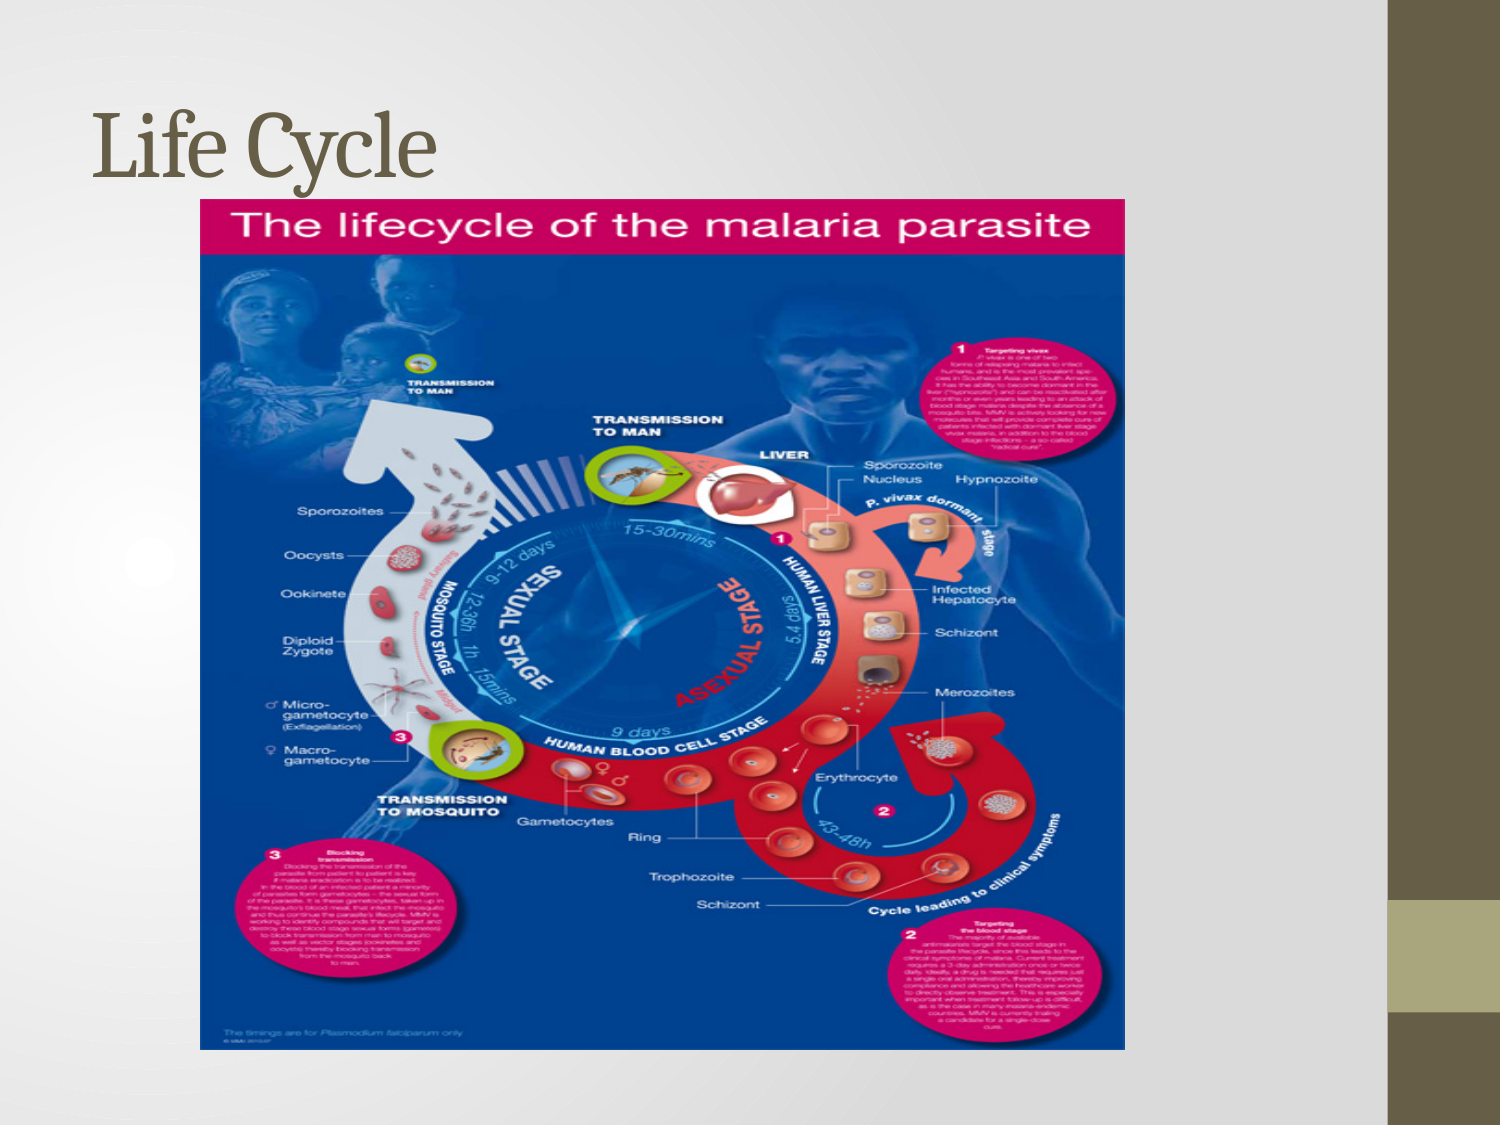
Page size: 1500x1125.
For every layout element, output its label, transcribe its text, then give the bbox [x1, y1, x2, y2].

title Life Cycle [75, 45, 1325, 233]
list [199, 199, 1126, 1051]
